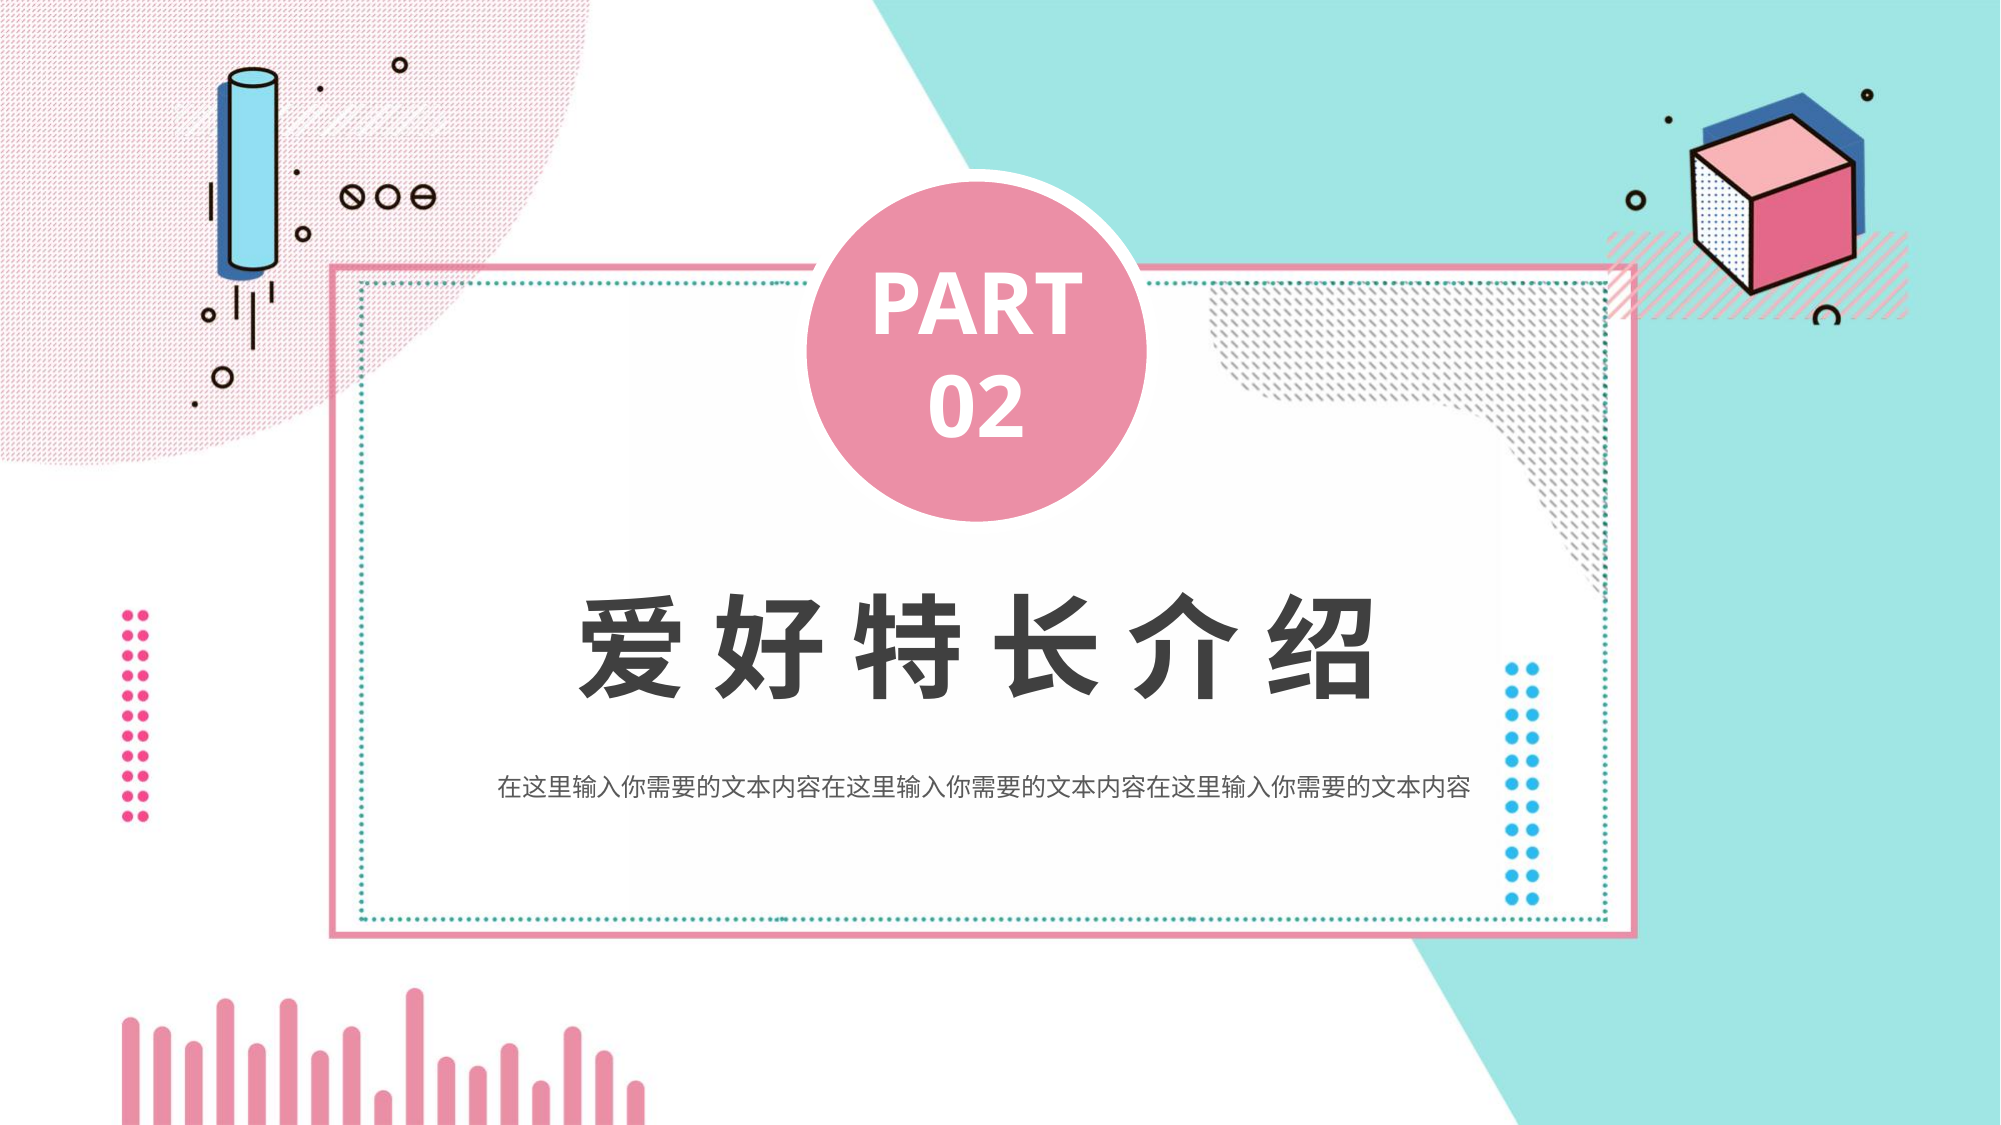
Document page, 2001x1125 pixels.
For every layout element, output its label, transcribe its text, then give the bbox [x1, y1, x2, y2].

text_box PART 02 [799, 174, 1154, 529]
text_box 在这里输入你需要的文本内容在这里输入你需要的文本内容在这里输入你需要的文本内容 [472, 763, 1497, 839]
picture [0, 0, 2001, 1125]
text_box 爱 好 特 长 介 绍 [560, 570, 1393, 720]
